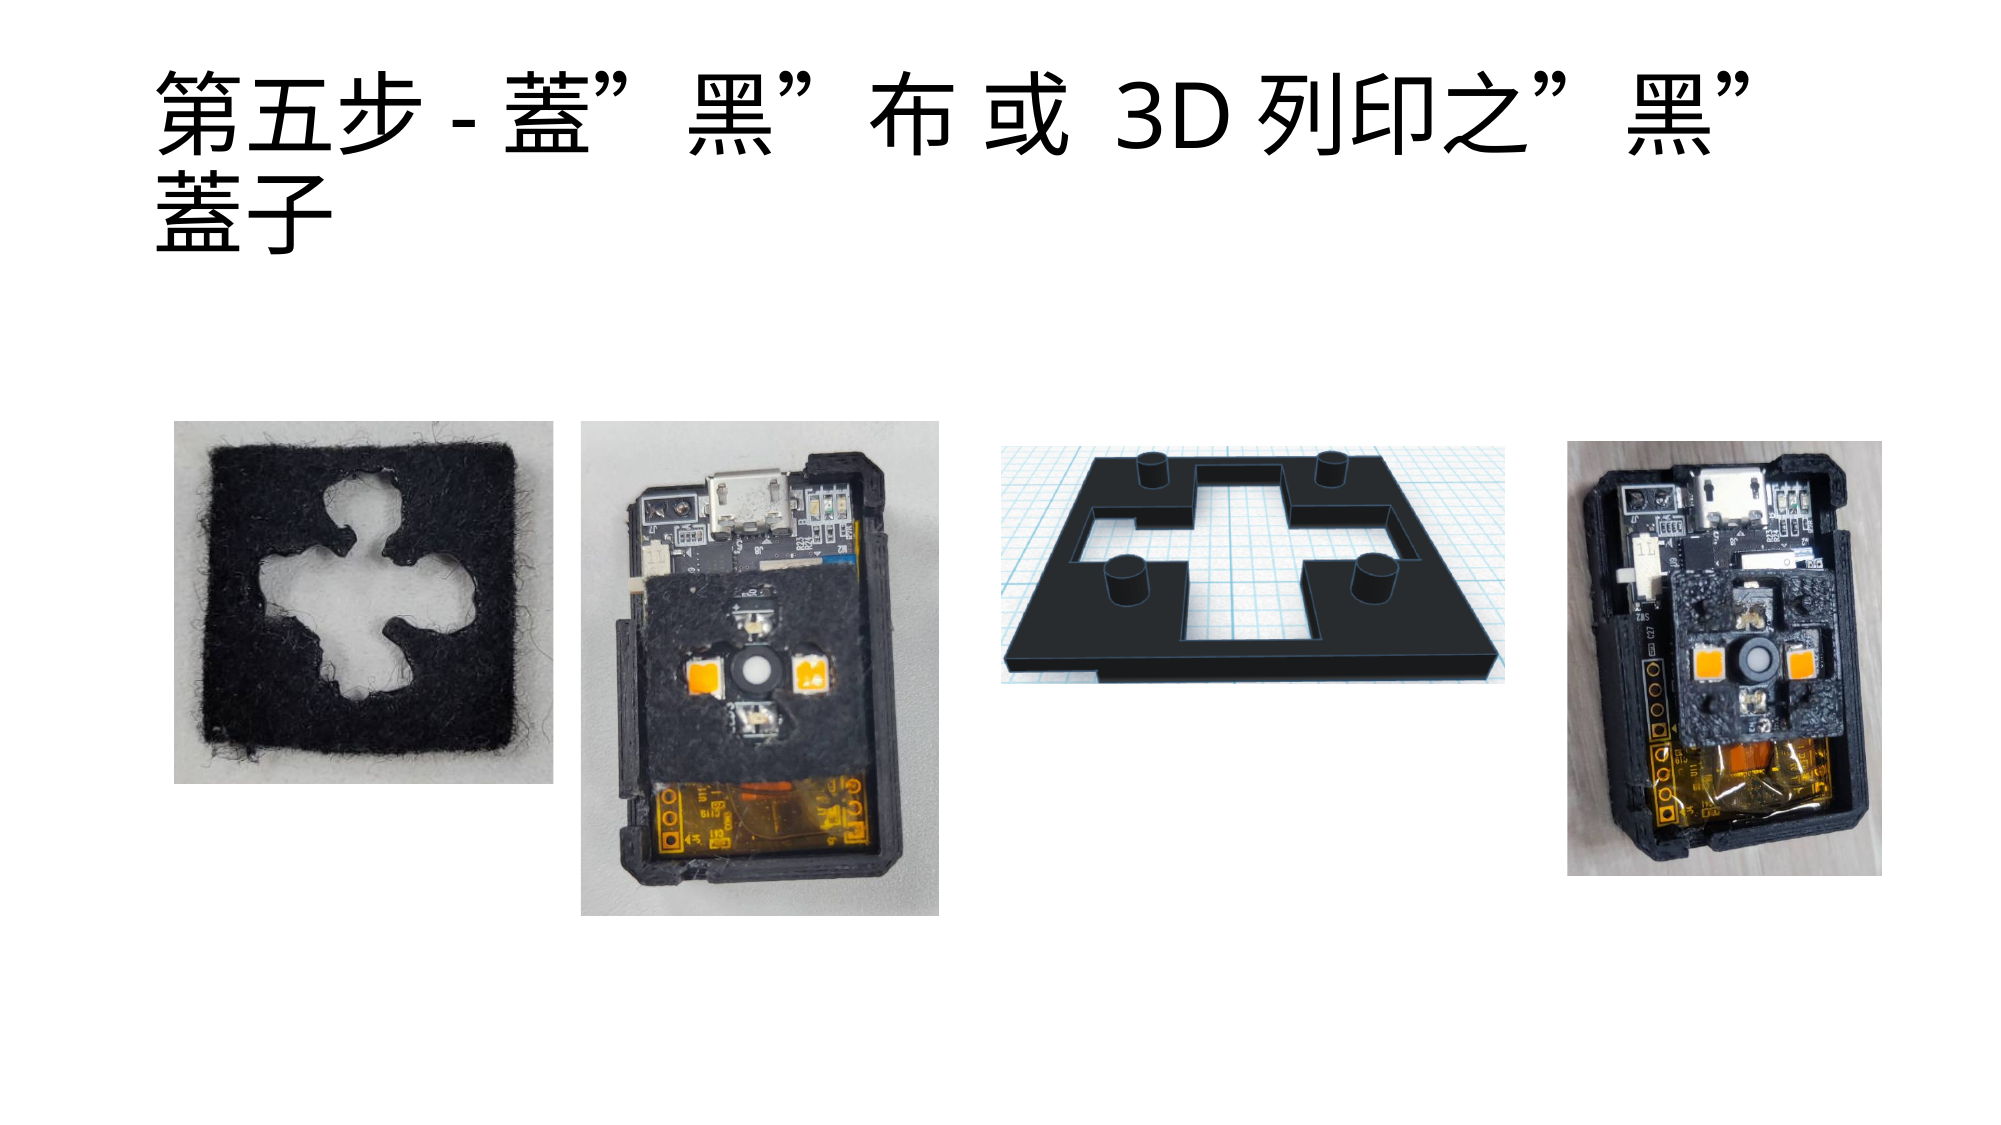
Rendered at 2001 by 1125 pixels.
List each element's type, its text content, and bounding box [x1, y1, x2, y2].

picture [1001, 446, 1505, 684]
title 第五步-蓋”黑”布 或 3D列印之”黑”蓋子 [137, 59, 1863, 278]
picture [580, 421, 939, 916]
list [174, 421, 554, 784]
picture [1567, 441, 1882, 876]
